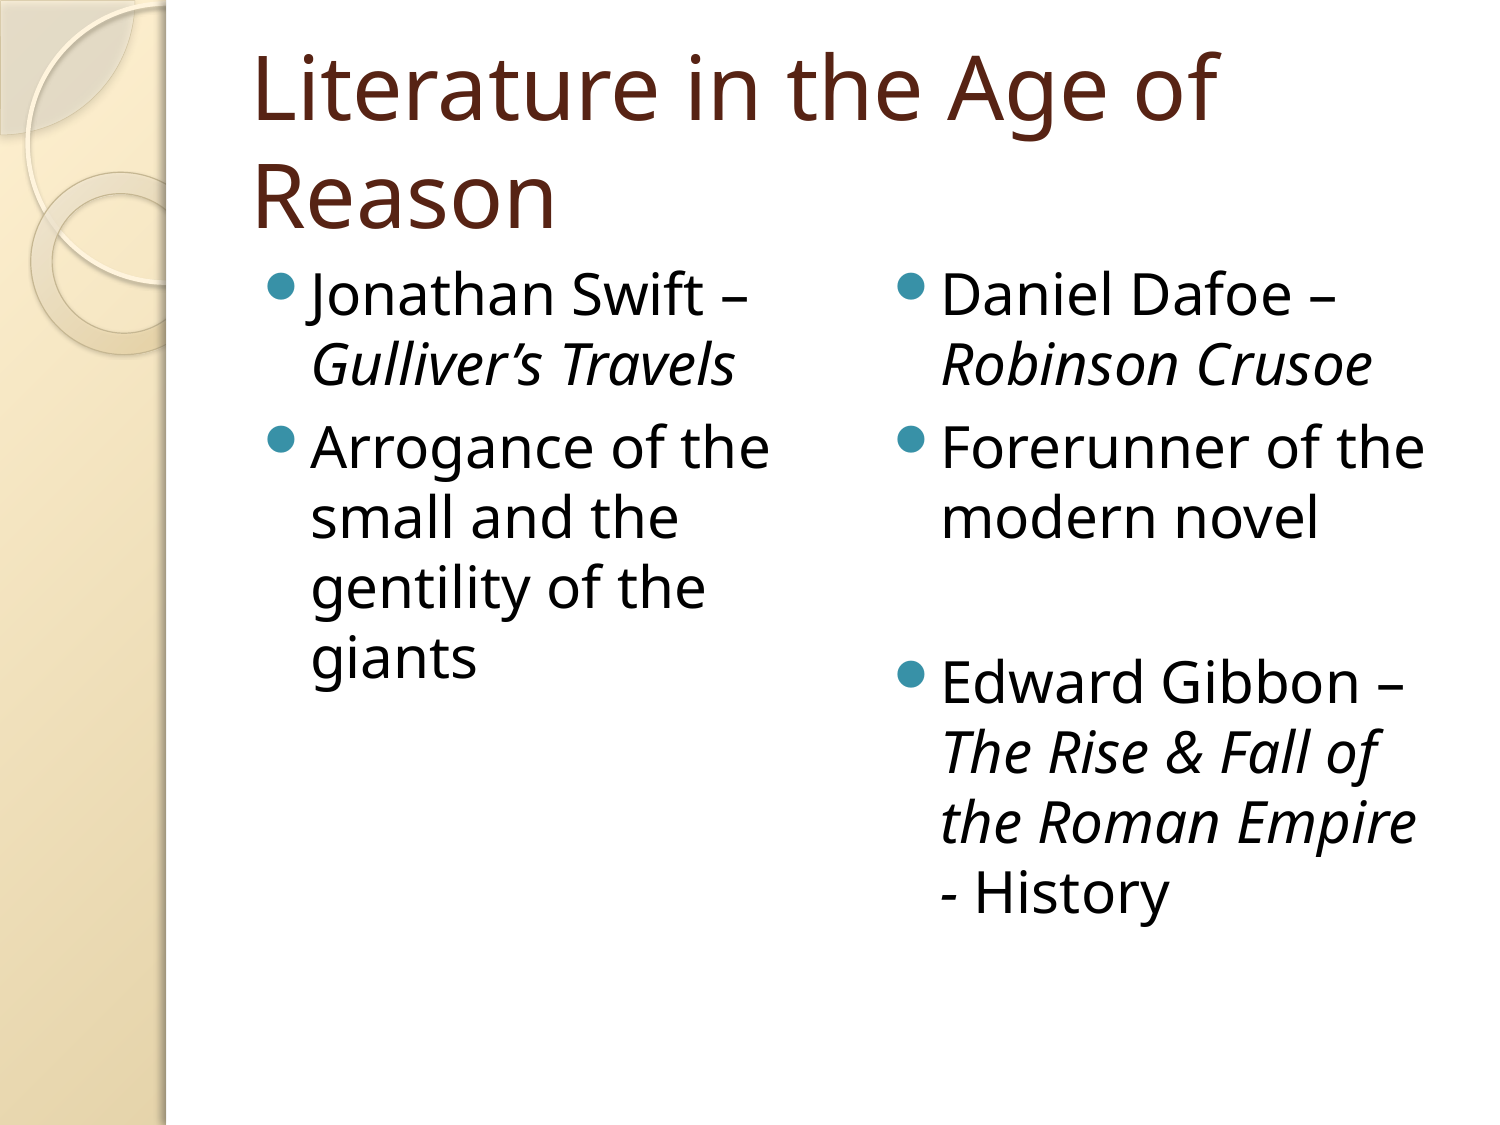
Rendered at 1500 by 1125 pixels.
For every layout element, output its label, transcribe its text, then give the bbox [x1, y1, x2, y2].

list Daniel Dafoe – Robinson Crusoe Forerunner of the modern novel Edward Gibbon – The Rise & Fall of the Roman Empire - History [865, 249, 1466, 1015]
title Literature in the Age of Reason [235, 45, 1466, 233]
list Jonathan Swift – Gulliver’s Travels Arrogance of the small and the gentility of the giants [235, 249, 836, 1015]
